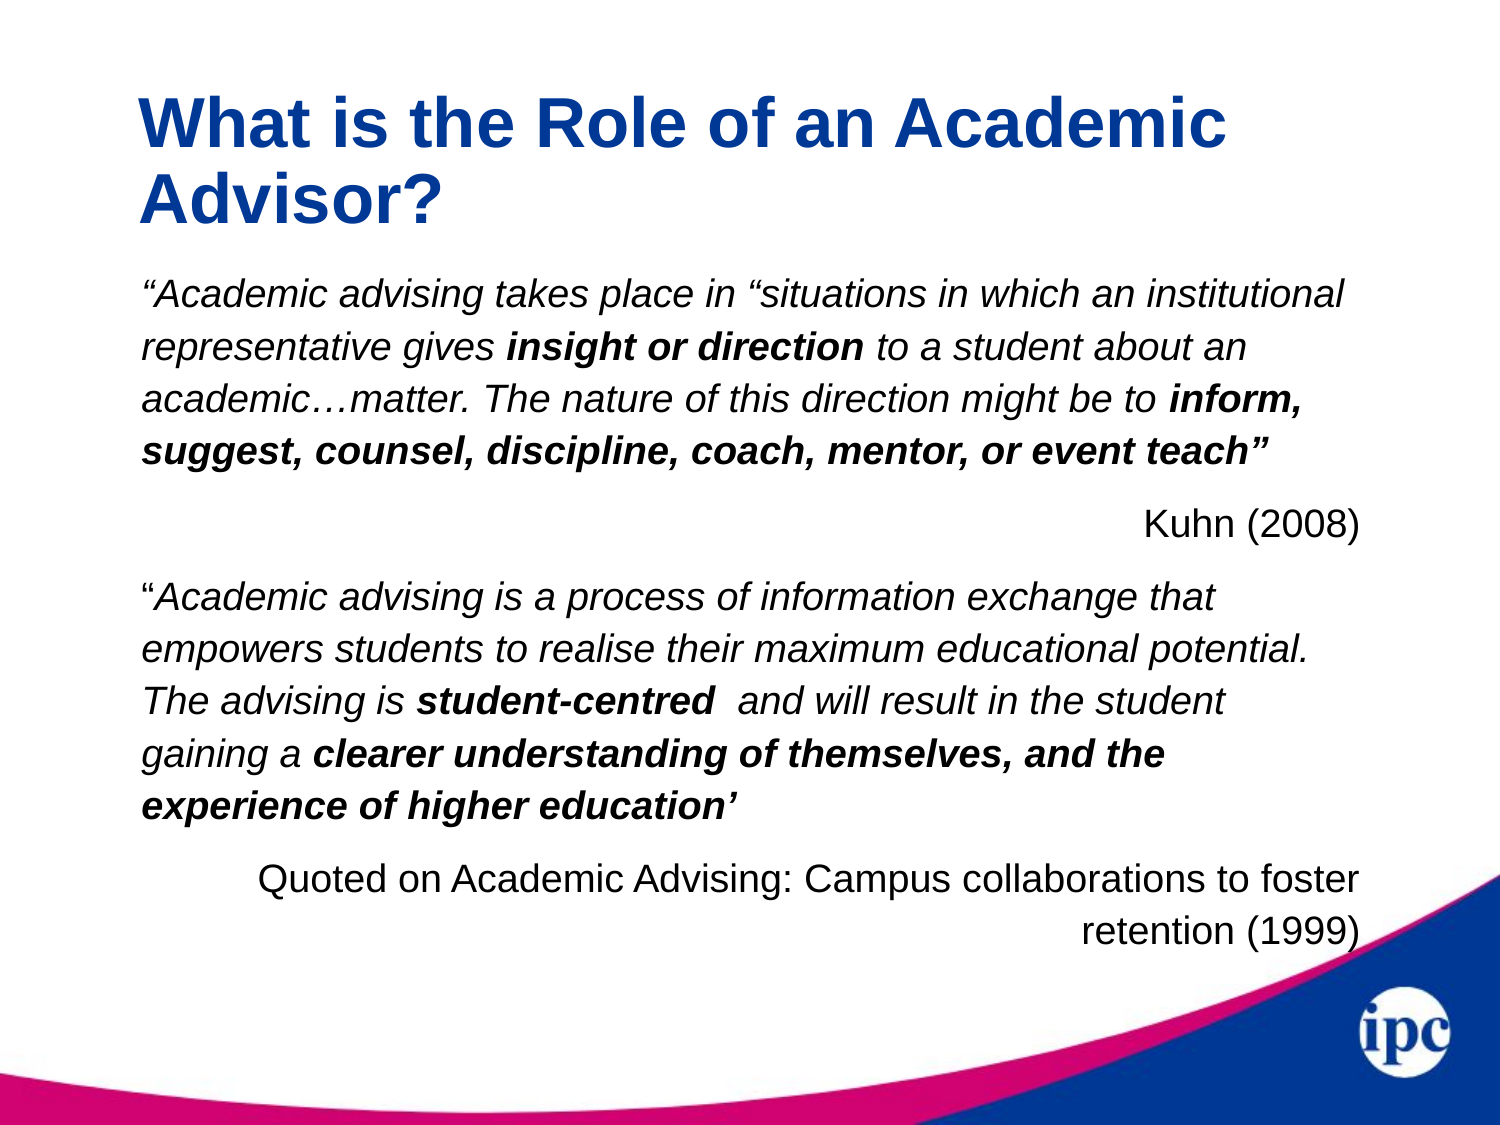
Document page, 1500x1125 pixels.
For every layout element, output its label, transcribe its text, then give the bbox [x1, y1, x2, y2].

list “Academic advising takes place in “situations in which an institutional representative gives insight or direction to a student about an academic…matter. The nature of this direction might be to inform, suggest, counsel, discipline, coach, mentor, or event teach” Kuhn (2008) “Academic advising is a process of information exchange that empowers students to realise their maximum educational potential. The advising is student-centred and will result in the student gaining a clearer understanding of themselves, and the experience of higher education’ Quoted on Academic Advising: Campus collaborations to foster retention (1999) [126, 256, 1376, 879]
picture [0, 0, 1500, 1125]
title What is the Role of an Academic Advisor? [123, 78, 1376, 249]
